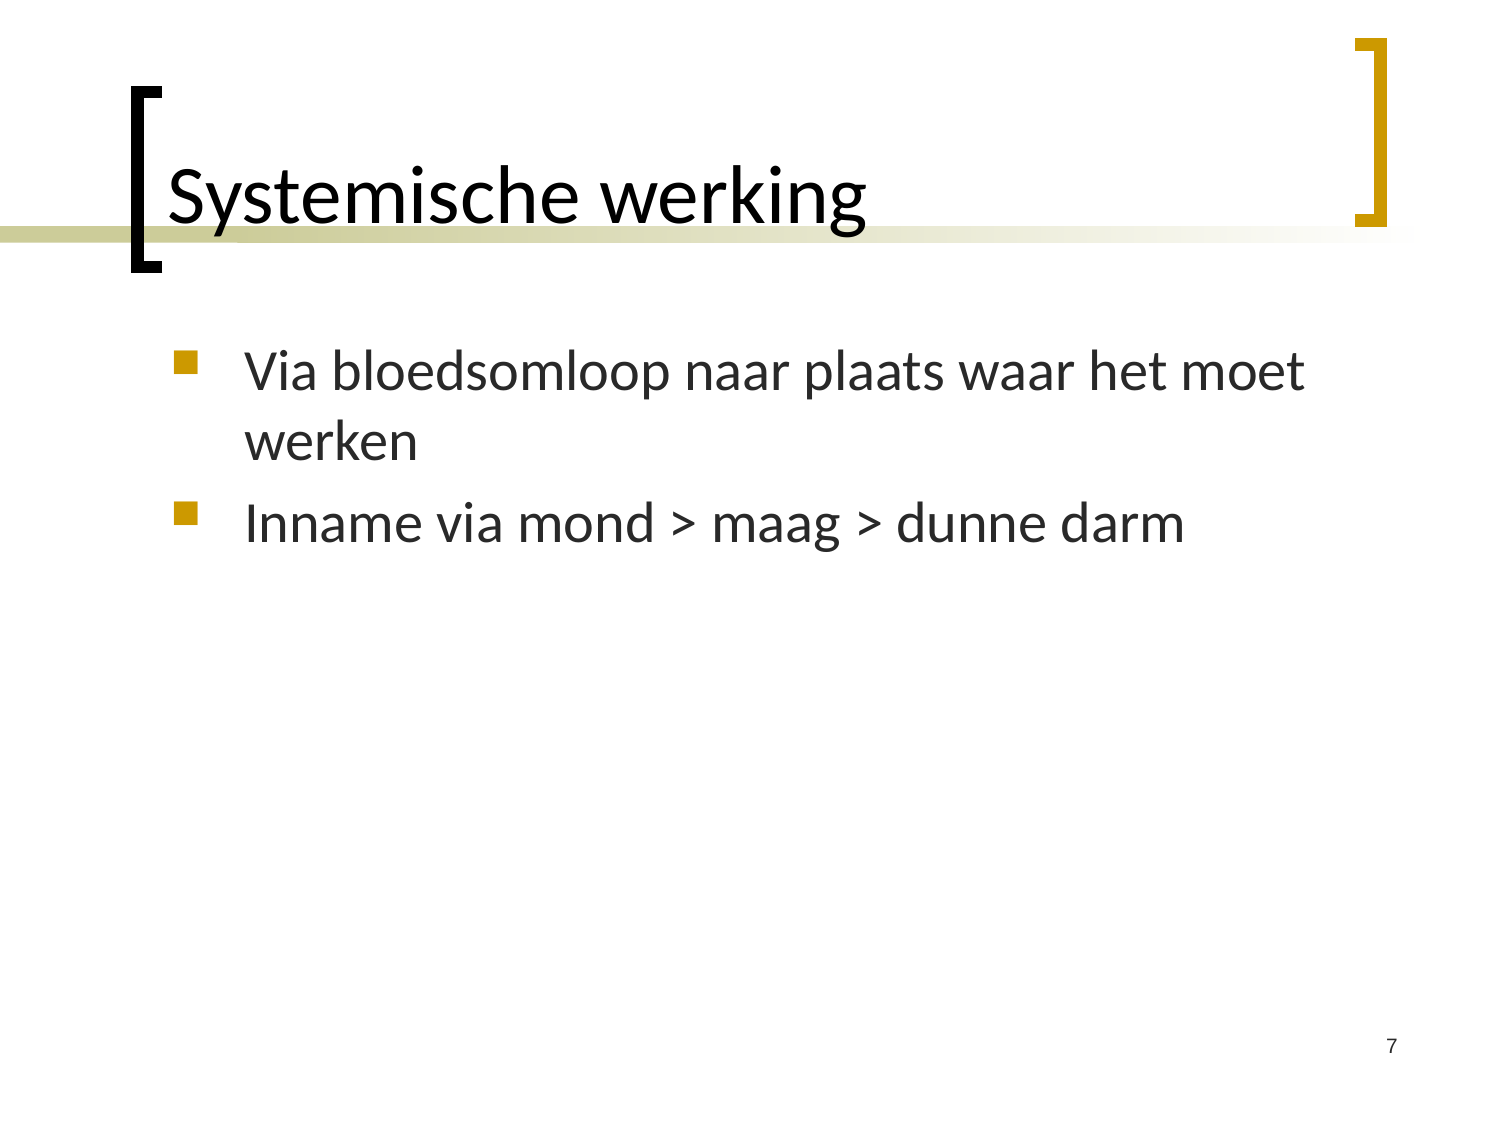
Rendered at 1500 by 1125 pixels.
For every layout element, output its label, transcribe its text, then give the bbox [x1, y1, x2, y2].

slide_number 7 [1099, 1024, 1413, 1101]
list Via bloedsomloop naar plaats waar het moet werken Inname via mond > maag > dunne darm [155, 324, 1413, 1000]
title Systemische werking [152, 15, 1328, 248]
